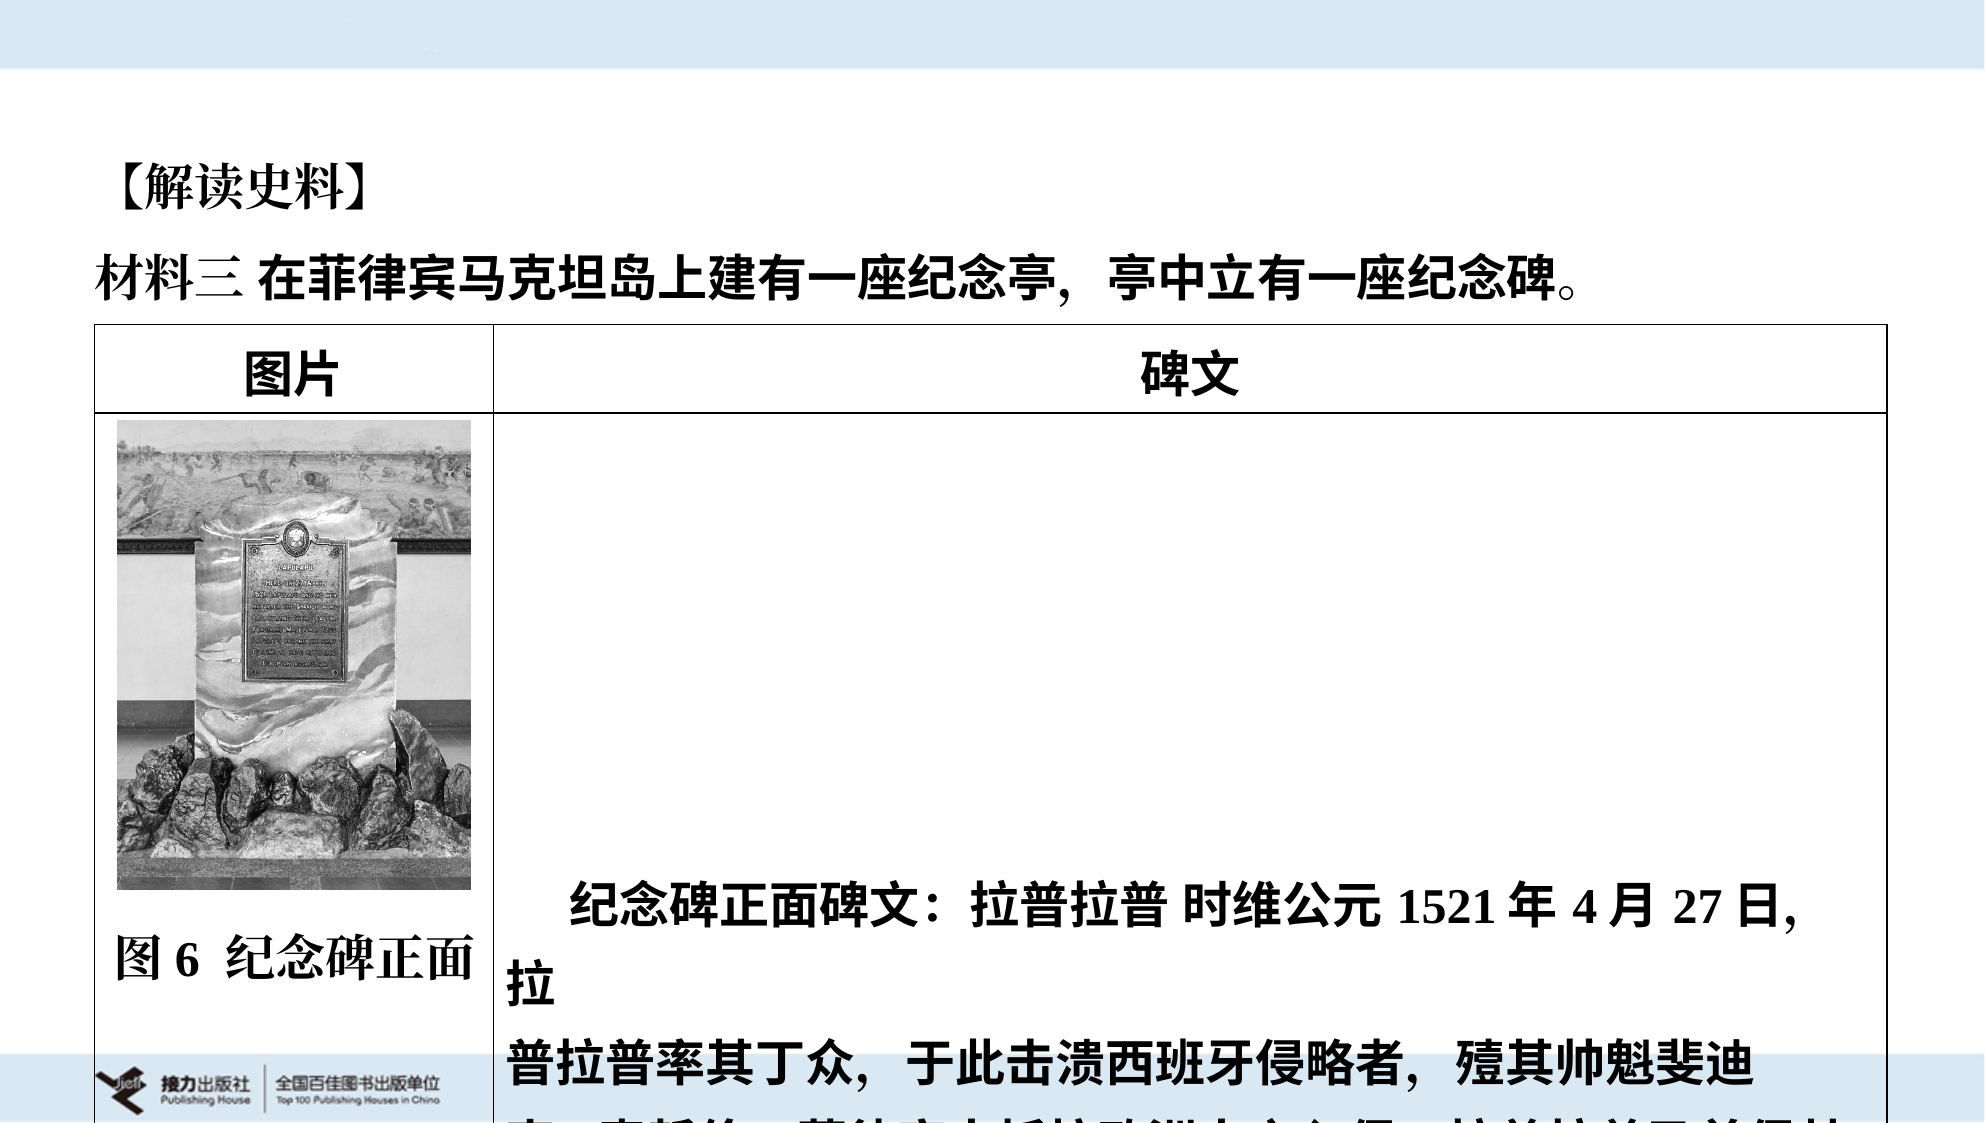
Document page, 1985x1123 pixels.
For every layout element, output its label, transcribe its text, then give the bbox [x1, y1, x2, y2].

text_box 【解读史料】 材料三 在菲律宾马克坦岛上建有一座纪念亭，亭中立有一座纪念碑。 [94, 123, 1892, 307]
table_header 图片 [95, 325, 493, 412]
text_box 图6 纪念碑正面 [112, 910, 476, 1046]
table_cell __ [95, 414, 493, 1123]
picture [0, 0, 1985, 1122]
table_header 碑文 [494, 325, 1886, 412]
picture [117, 420, 471, 890]
table_cell 纪念碑正面碑文：拉普拉普 时维公元1521年4月27日，拉 普拉普率其丁众，于此击溃西班牙侵略者，殪其帅魁斐迪 南·麦哲伦。菲律宾人抵抗欧洲人之入侵，拉普拉普乃首倡其 义者，以此故也。 [494, 414, 1886, 1123]
